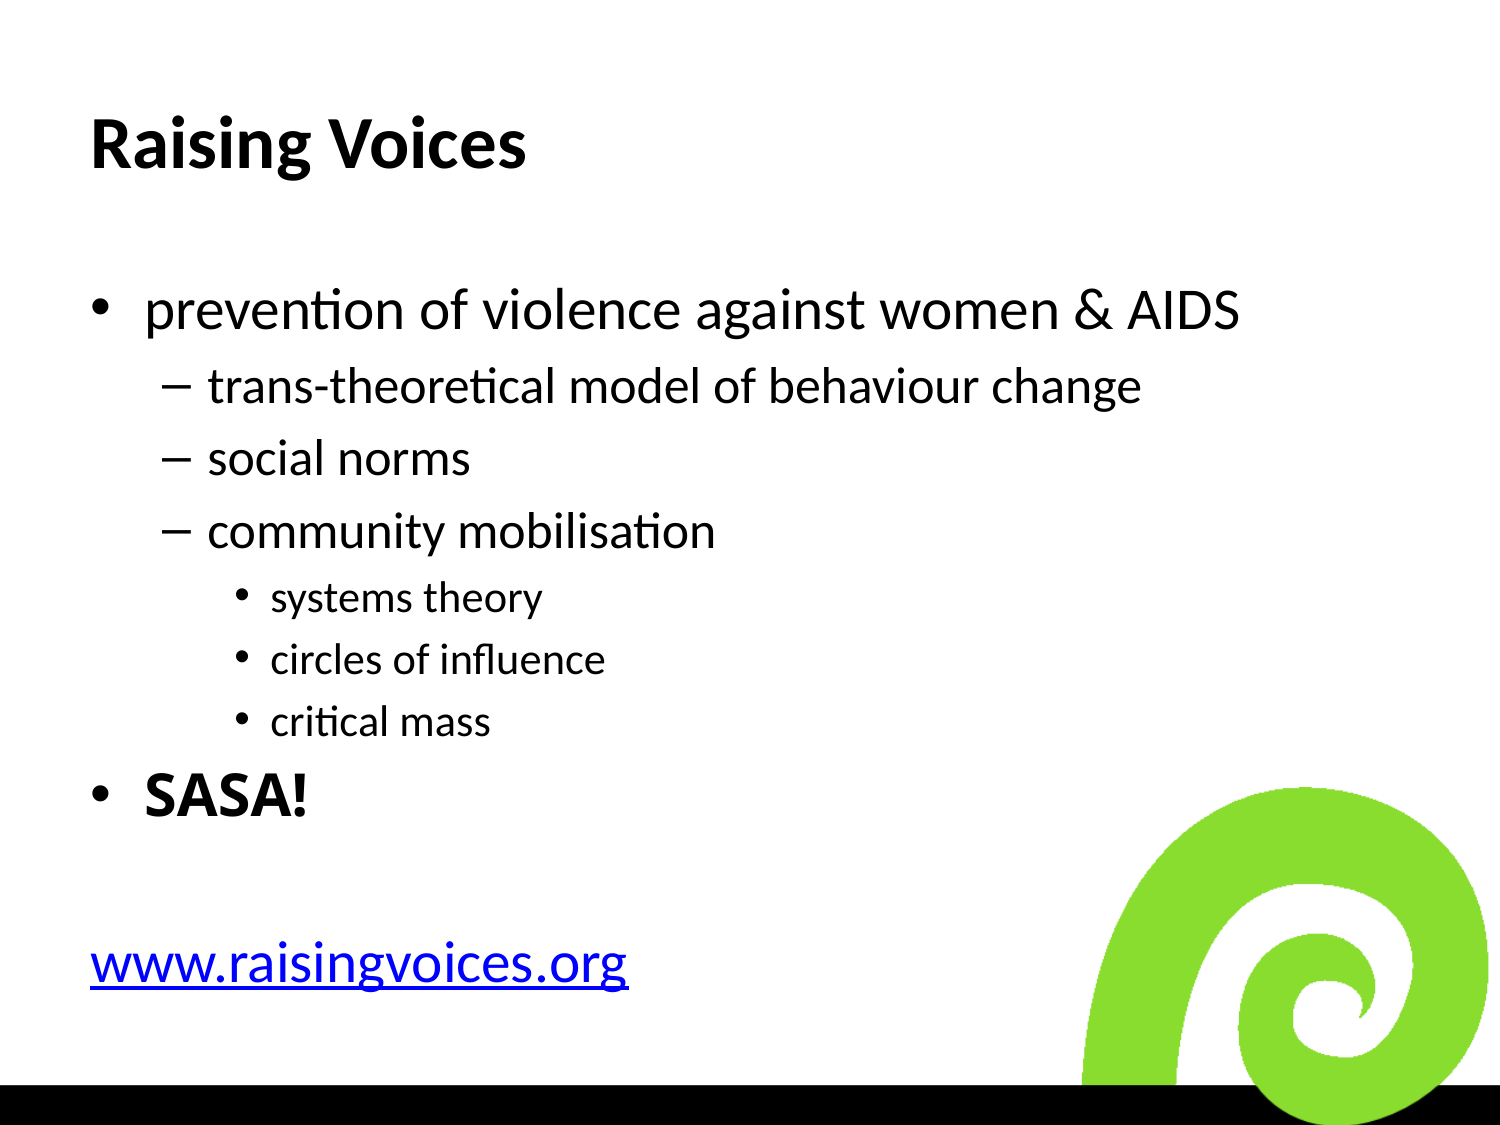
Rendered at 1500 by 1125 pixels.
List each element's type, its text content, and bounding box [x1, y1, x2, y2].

list prevention of violence against women & AIDS trans-theoretical model of behaviour change social norms community mobilisation systems theory circles of influence critical mass SASA! www.raisingvoices.org [75, 262, 1425, 1005]
picture [0, 787, 1500, 1125]
title Raising Voices [75, 45, 1425, 233]
